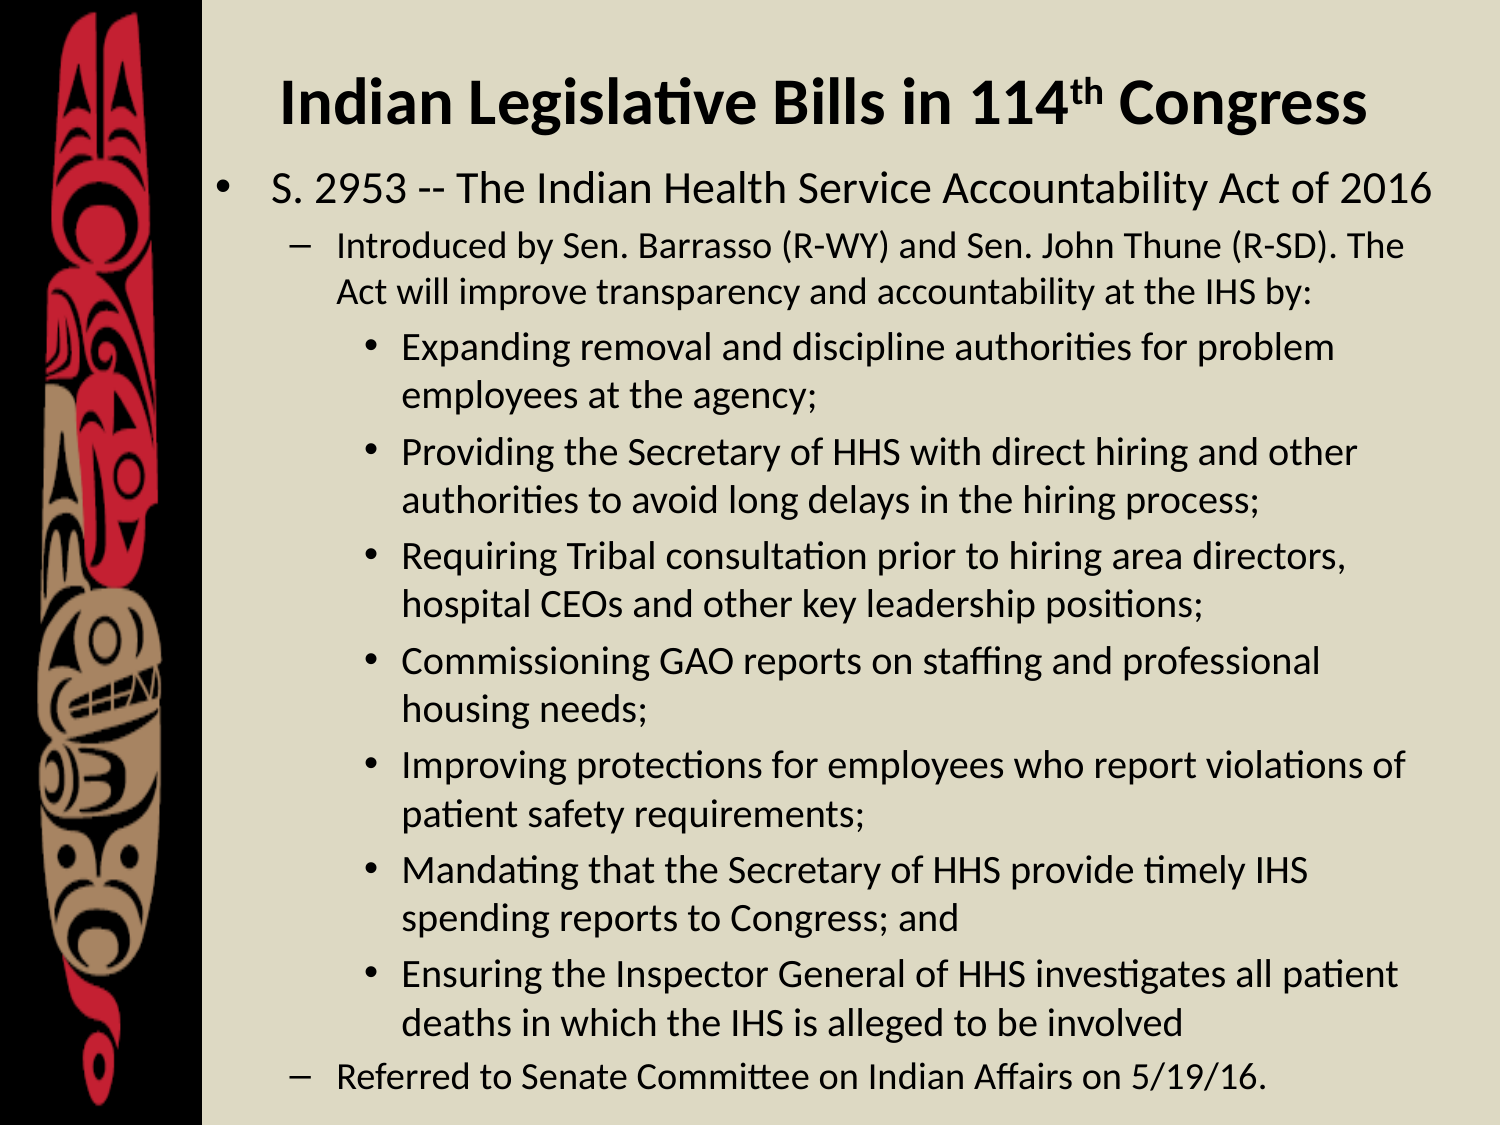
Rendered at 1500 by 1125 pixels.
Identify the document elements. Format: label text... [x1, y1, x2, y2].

picture [0, 0, 202, 1125]
list S. 2953 -- The Indian Health Service Accountability Act of 2016 Introduced by Sen. Barrasso (R-WY) and Sen. John Thune (R-SD). The Act will improve transparency and accountability at the IHS by: Expanding removal and discipline authorities for problem employees at the agency; Providing the Secretary of HHS with direct hiring and other authorities to avoid long delays in the hiring process; Requiring Tribal consultation prior to hiring area directors, hospital CEOs and other key leadership positions; Commissioning GAO reports on staffing and professional housing needs; Improving protections for employees who report violations of patient safety requirements; Mandating that the Secretary of HHS provide timely IHS spending reports to Congress; and Ensuring the Inspector General of HHS investigates all patient deaths in which the IHS is alleged to be involved Referred to Senate Committee on Indian Affairs on 5/19/16. [200, 149, 1463, 1125]
title Indian Legislative Bills in 114th Congress [237, 45, 1425, 149]
